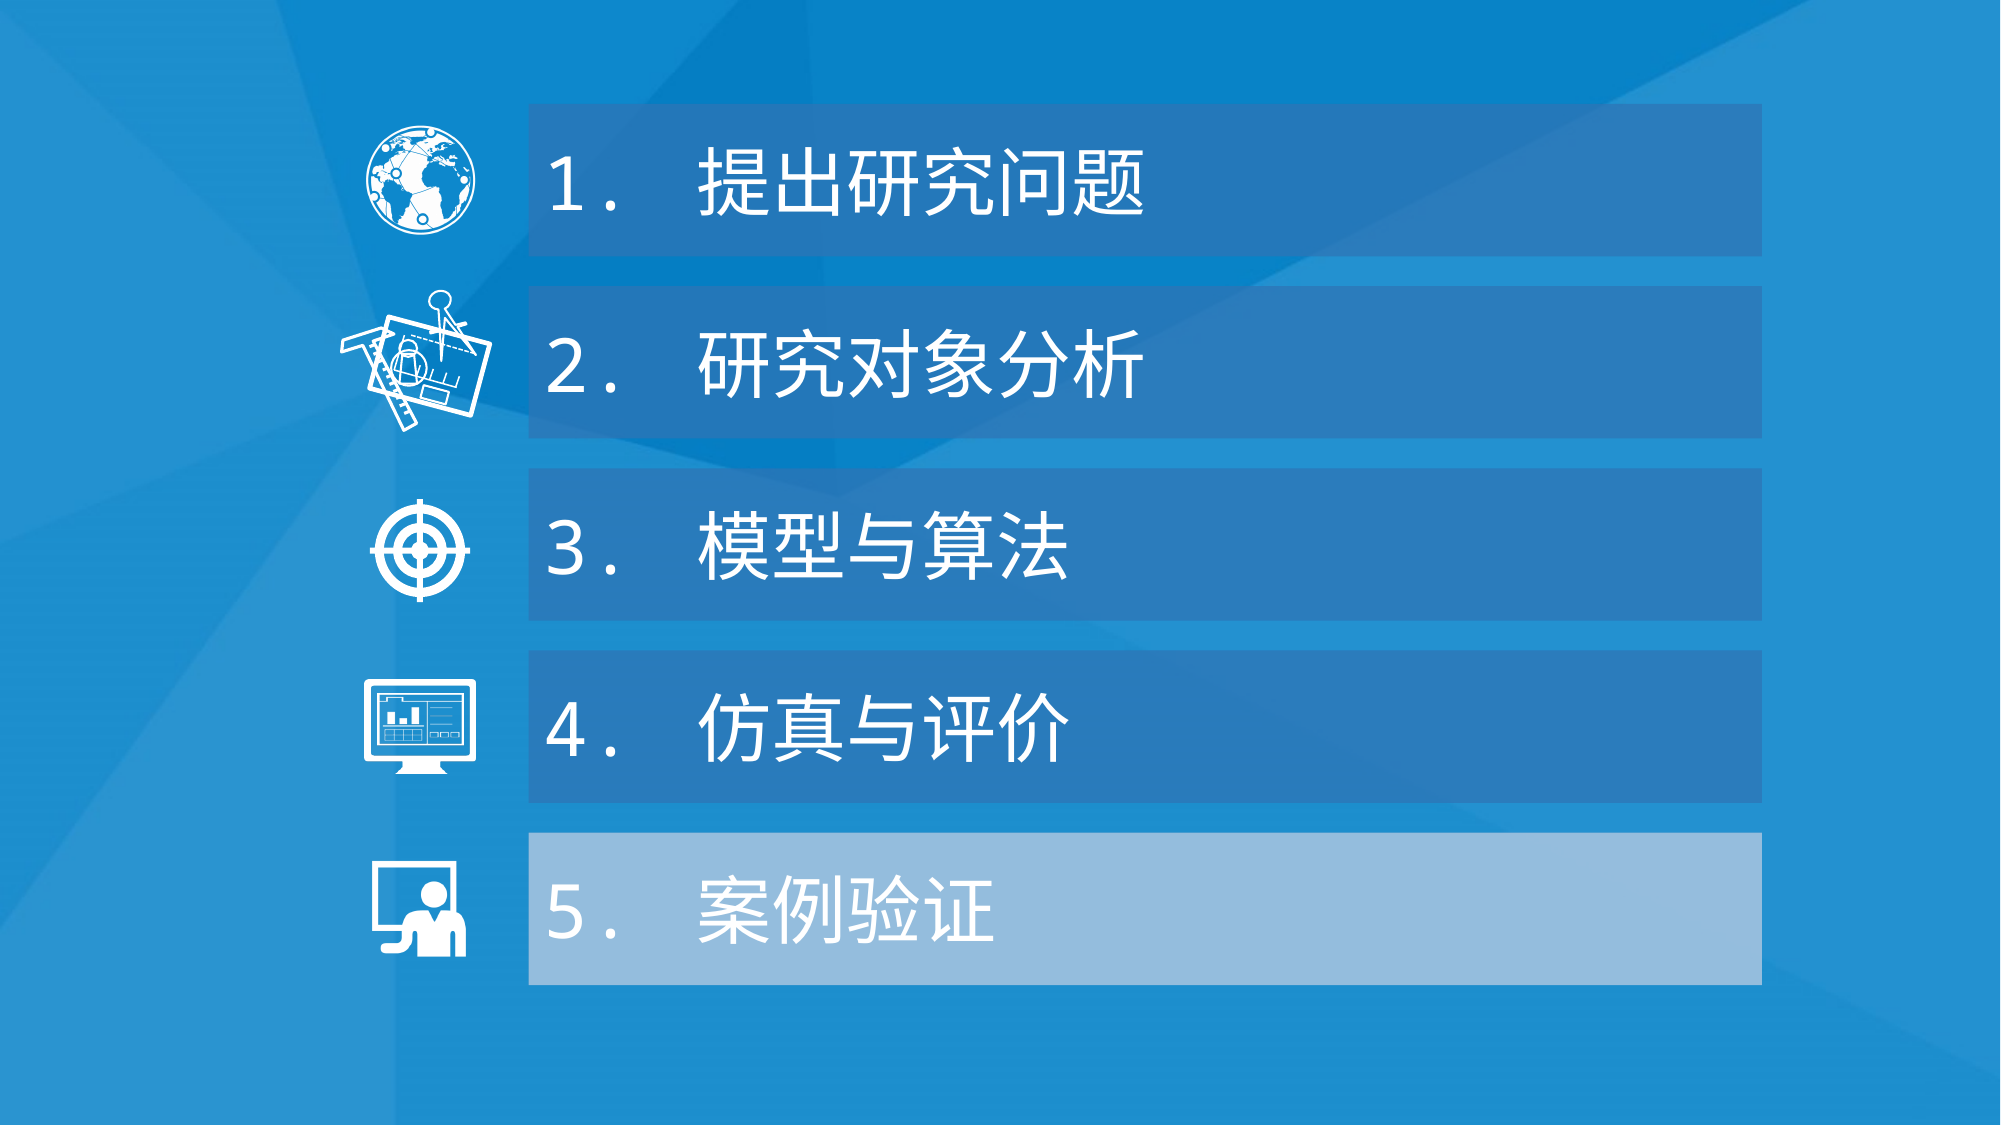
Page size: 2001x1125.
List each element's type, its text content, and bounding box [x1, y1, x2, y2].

text_box 4. 仿真与评价 [528, 650, 1762, 803]
text_box [528, 832, 1762, 986]
picture [0, 0, 2001, 1125]
text_box [369, 499, 471, 603]
text_box 2. 研究对象分析 [528, 286, 1762, 439]
text_box 3. 模型与算法 [528, 468, 1762, 621]
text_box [315, 256, 522, 470]
text_box 1. 提出研究问题 [528, 103, 1762, 257]
